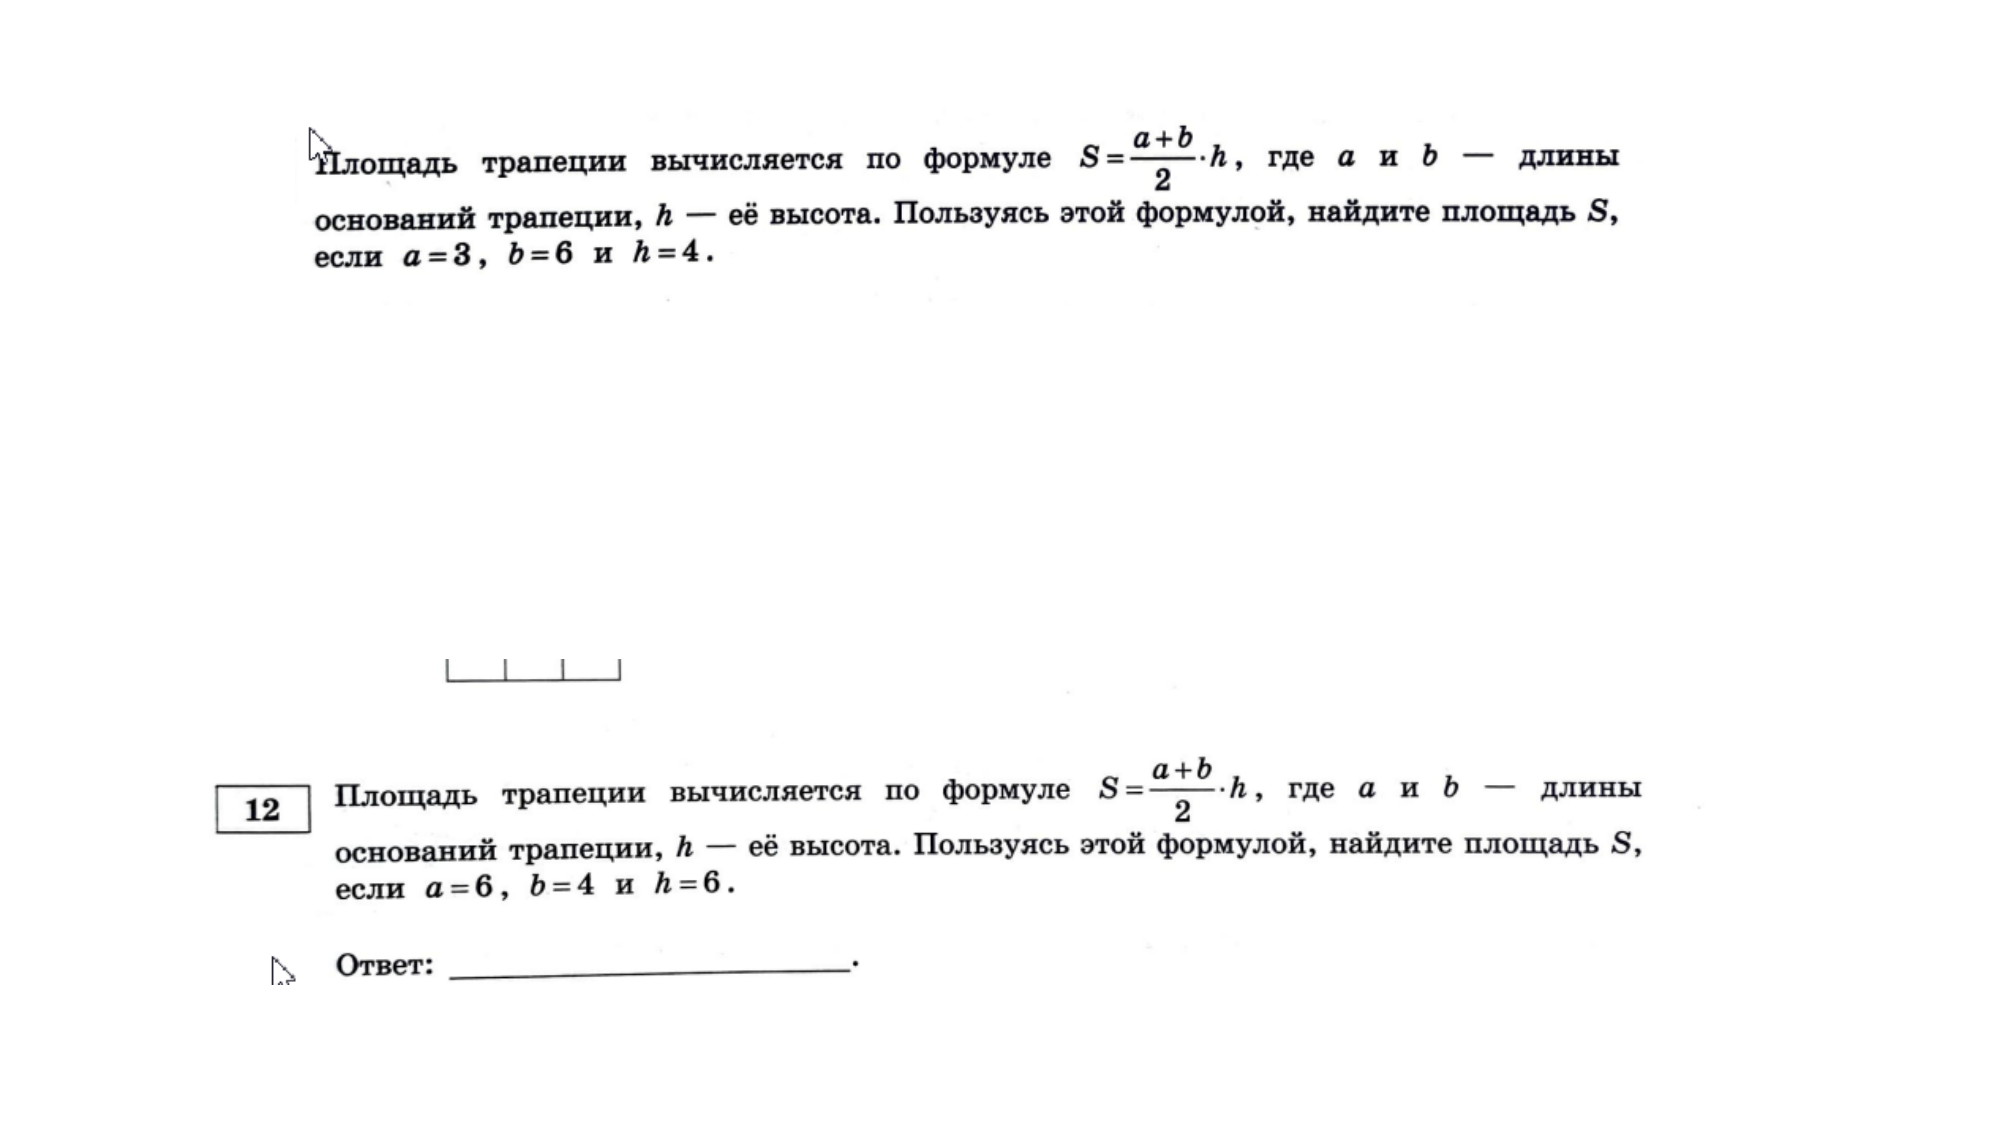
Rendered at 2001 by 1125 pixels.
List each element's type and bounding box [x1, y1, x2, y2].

picture [201, 659, 1716, 986]
picture [295, 88, 1705, 306]
